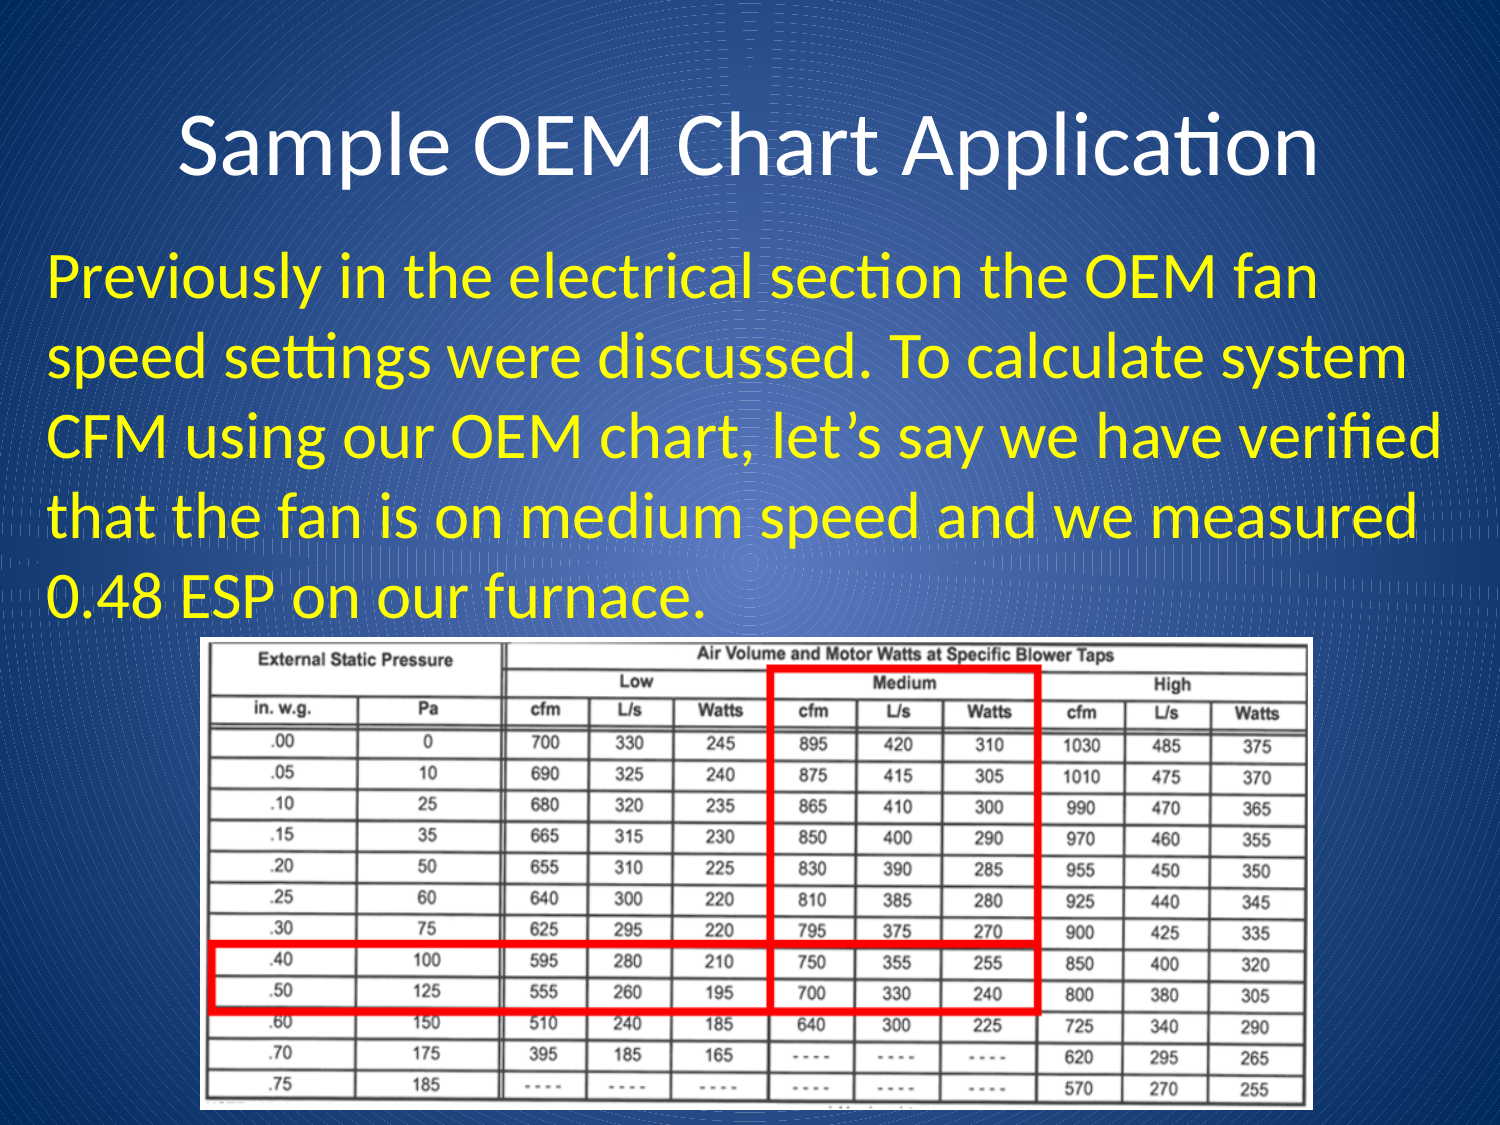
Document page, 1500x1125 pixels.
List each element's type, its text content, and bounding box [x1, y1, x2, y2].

title Sample OEM Chart Application [75, 45, 1425, 223]
picture [199, 637, 1313, 1111]
list Previously in the electrical section the OEM fan speed settings were discussed. To calculate system CFM using our OEM chart, let’s say we have verified that the fan is on medium speed and we measured 0.48 ESP on our furnace. [31, 223, 1469, 1042]
